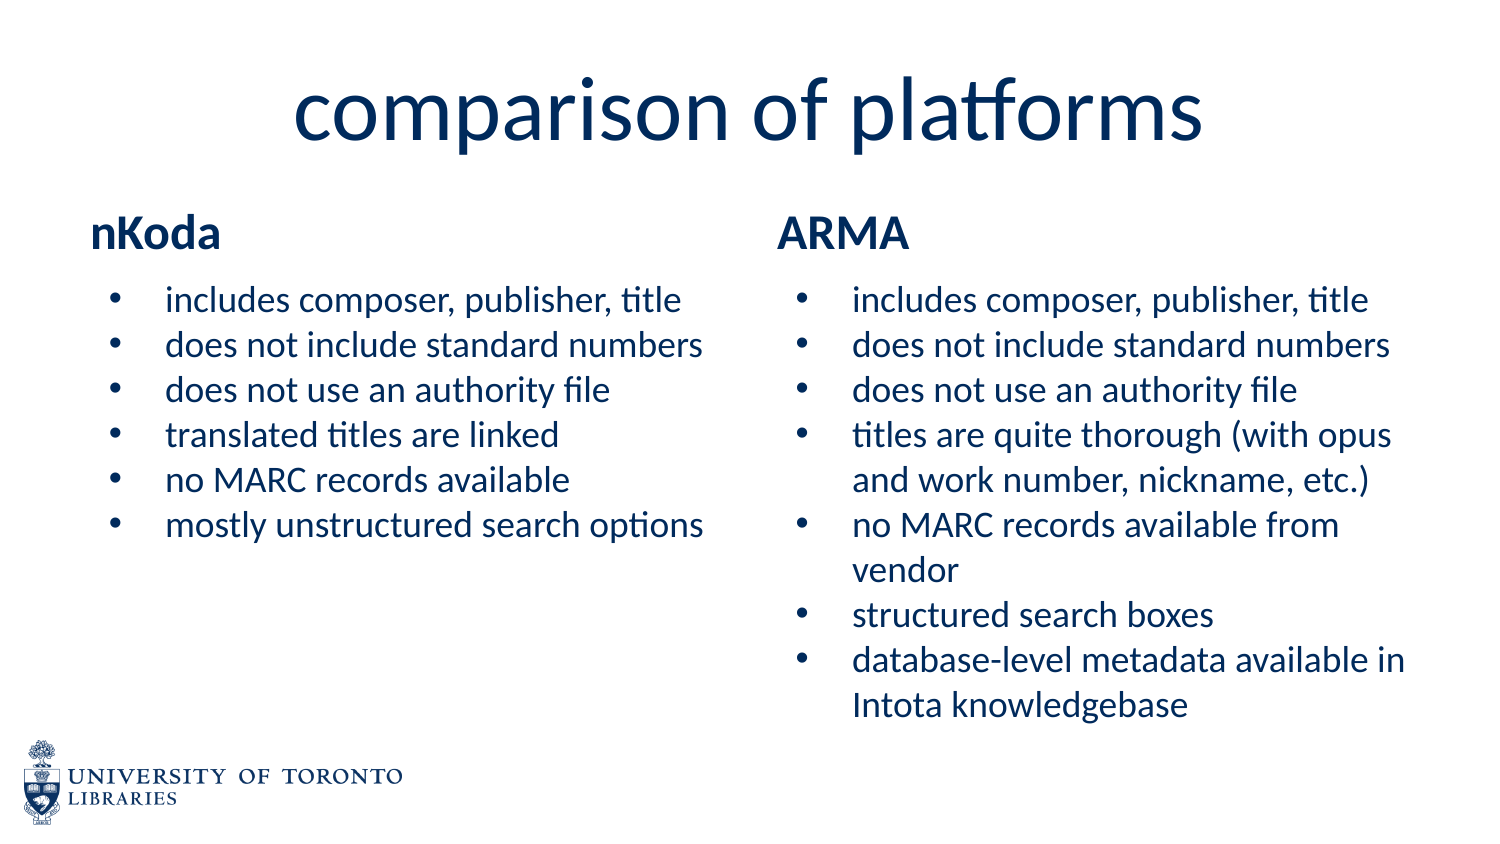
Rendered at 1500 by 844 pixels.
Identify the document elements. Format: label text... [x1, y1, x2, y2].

title comparison of platforms [75, 33, 1425, 175]
list nKoda [75, 188, 738, 267]
picture [24, 740, 402, 825]
list includes composer, publisher, title does not include standard numbers does not use an authority file translated titles are linked no MARC records available mostly unstructured search options [75, 267, 738, 754]
list includes composer, publisher, title does not include standard numbers does not use an authority file titles are quite thorough (with opus and work number, nickname, etc.) no MARC records available from vendor structured search boxes database-level metadata available in Intota knowledgebase [761, 267, 1426, 754]
list ARMA [761, 188, 1426, 267]
